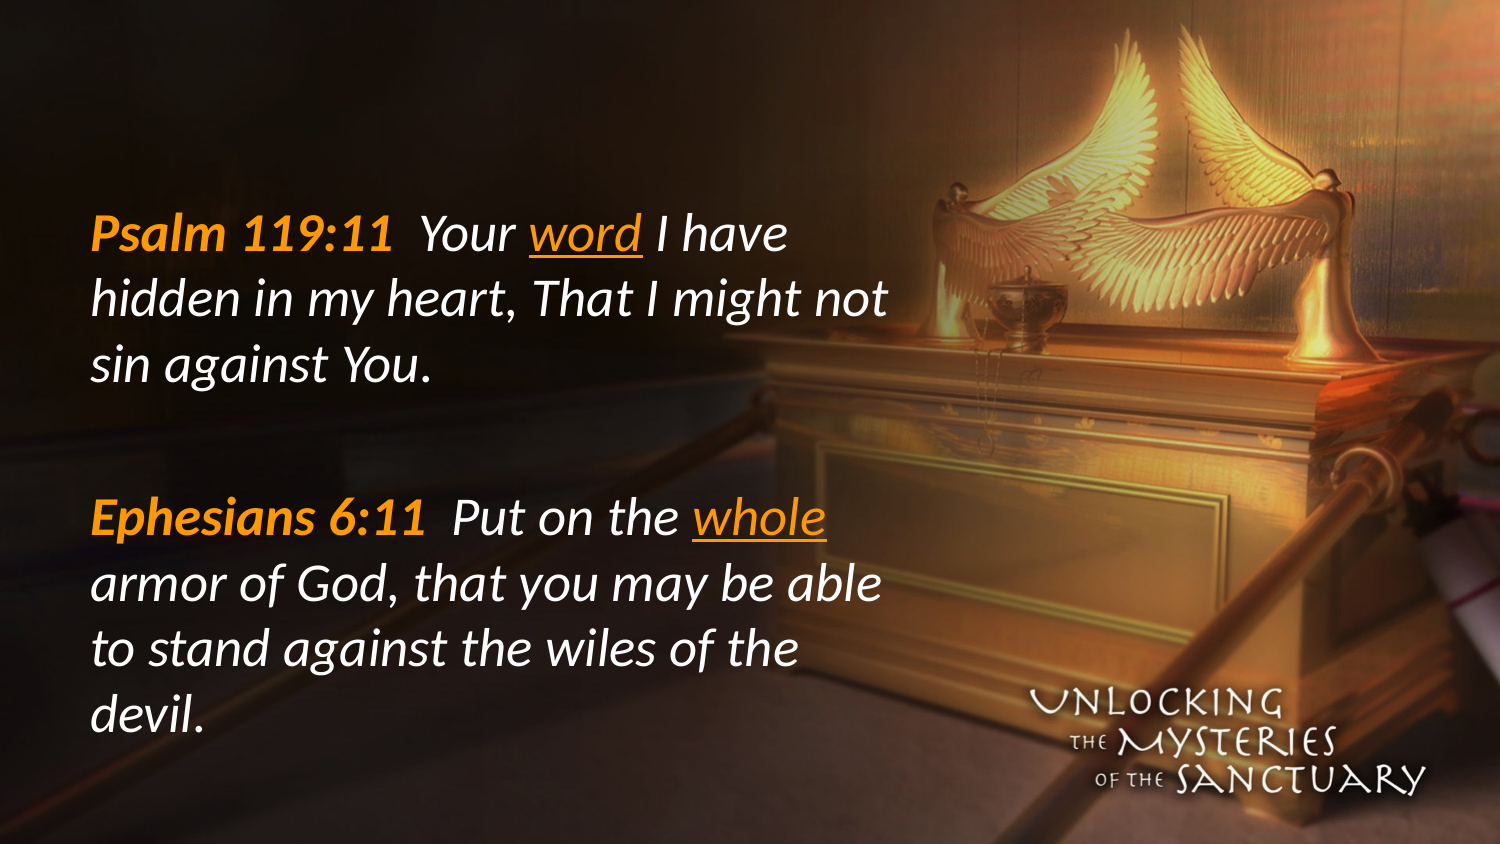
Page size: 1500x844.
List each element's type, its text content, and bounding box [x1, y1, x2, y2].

list Psalm 119:11 Your word I have hidden in my heart, That I might not sin against You. Ephesians 6:11 Put on the whole armor of God, that you may be able to stand against the wiles of the devil. [75, 188, 933, 754]
picture [0, 0, 1500, 844]
